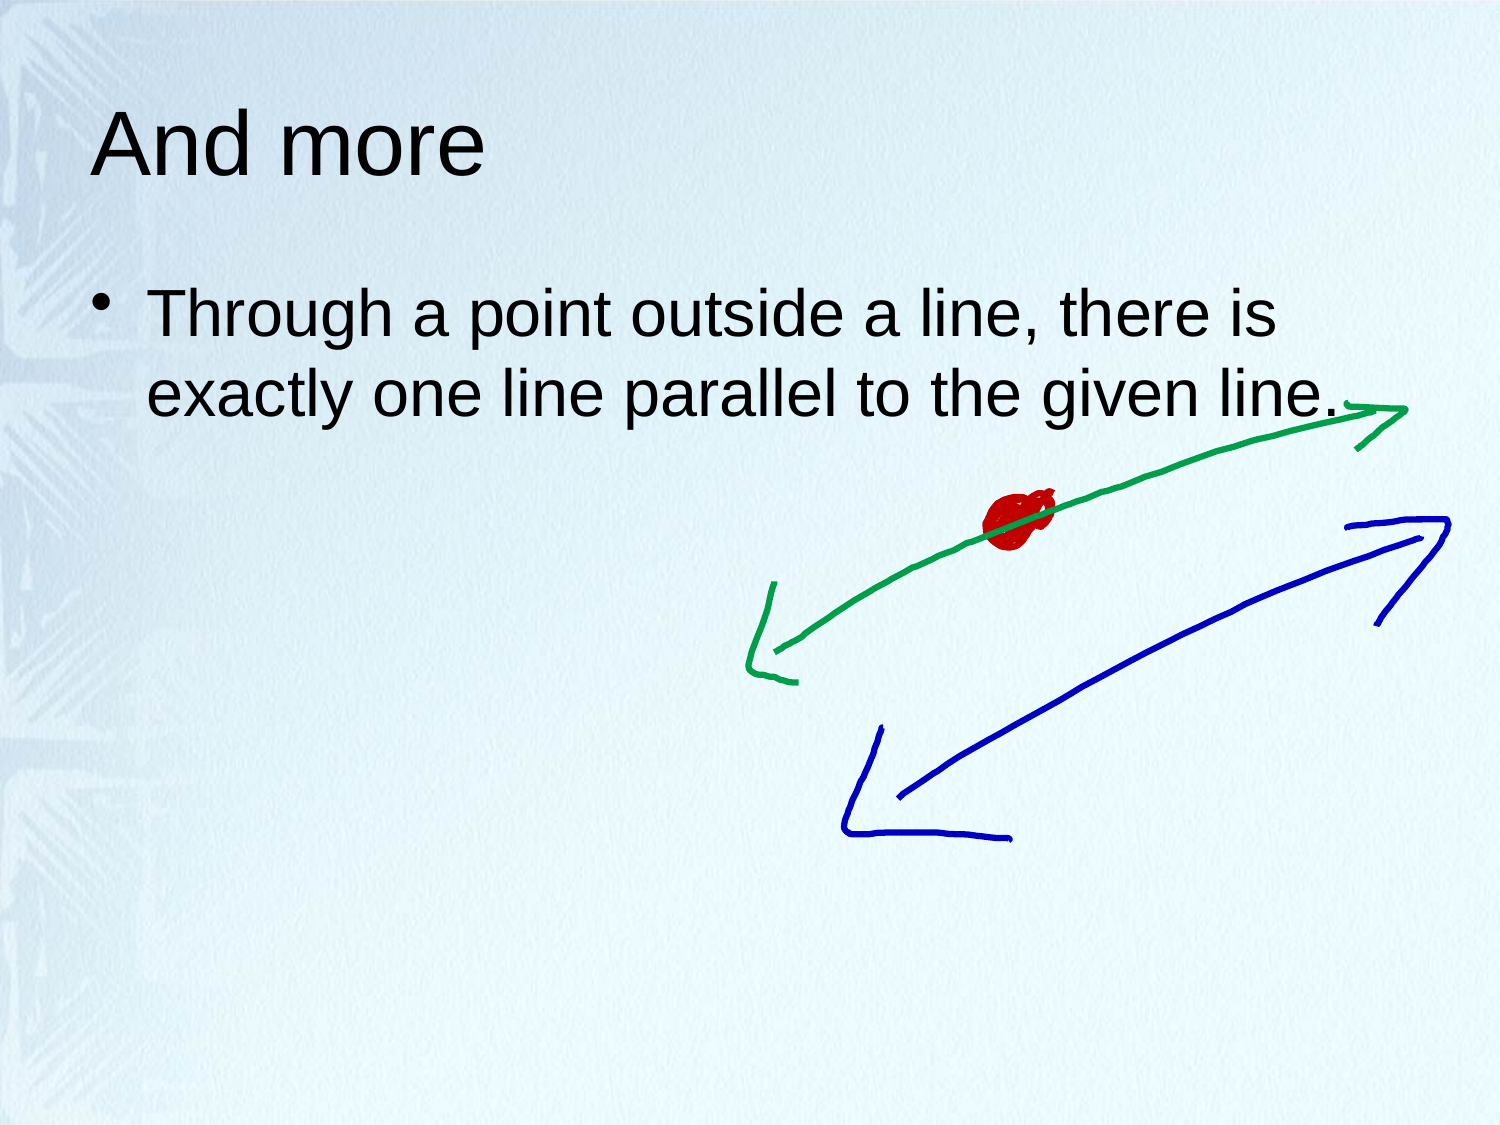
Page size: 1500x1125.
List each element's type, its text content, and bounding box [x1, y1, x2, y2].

title And more [74, 44, 1426, 233]
text_box [984, 490, 1054, 535]
text_box [1345, 402, 1407, 451]
text_box [790, 416, 1350, 646]
picture [0, 0, 1500, 1125]
text_box [934, 559, 1359, 778]
text_box [843, 726, 1011, 841]
text_box [747, 581, 799, 684]
list Through a point outside a line, there is exactly one line parallel to the given line. [74, 262, 1426, 1006]
text_box [1346, 518, 1450, 627]
